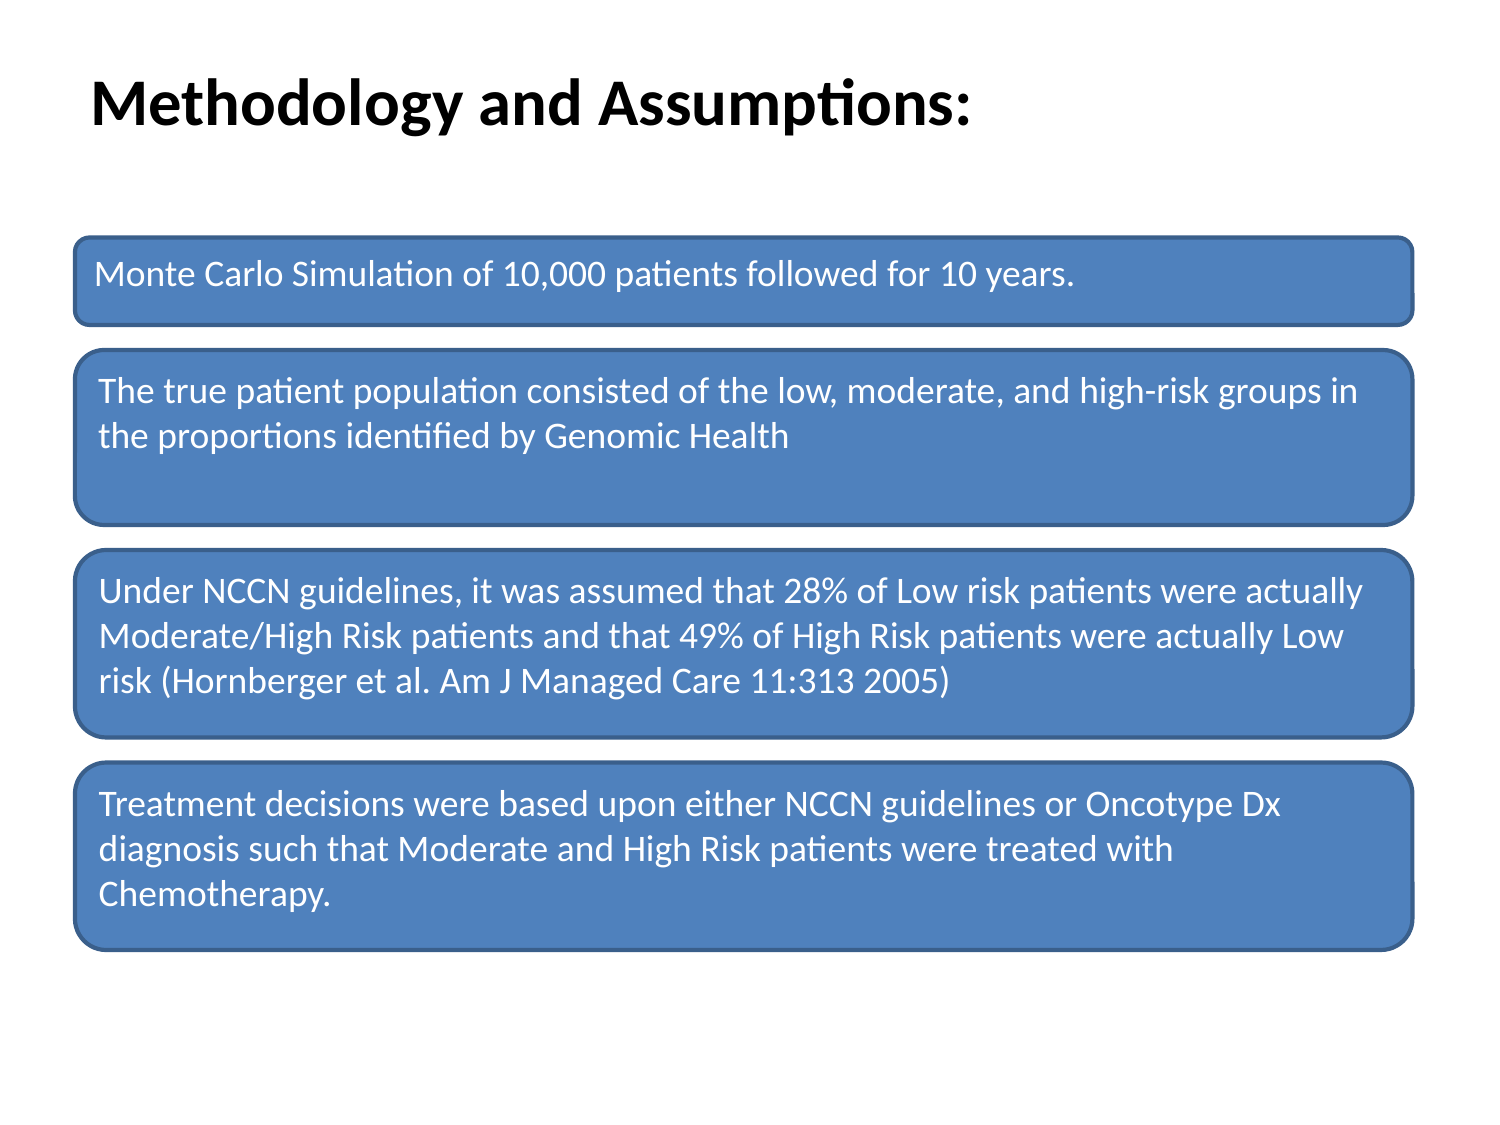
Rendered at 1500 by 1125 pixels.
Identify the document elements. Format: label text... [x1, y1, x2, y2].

title Methodology and Assumptions: [75, 45, 1425, 233]
text_box Monte Carlo Simulation of 10,000 patients followed for 10 years. [72, 235, 1415, 328]
text_box Under NCCN guidelines, it was assumed that 28% of Low risk patients were actually Moderate/High Risk patients and that 49% of High Risk patients were actually Low risk (Hornberger et al. Am J Managed Care 11:313 2005) [72, 547, 1415, 740]
text_box The true patient population consisted of the low, moderate, and high-risk groups in the proportions identified by Genomic Health [72, 347, 1415, 528]
text_box Treatment decisions were based upon either NCCN guidelines or Oncotype Dx diagnosis such that Moderate and High Risk patients were treated with Chemotherapy. [72, 760, 1415, 953]
